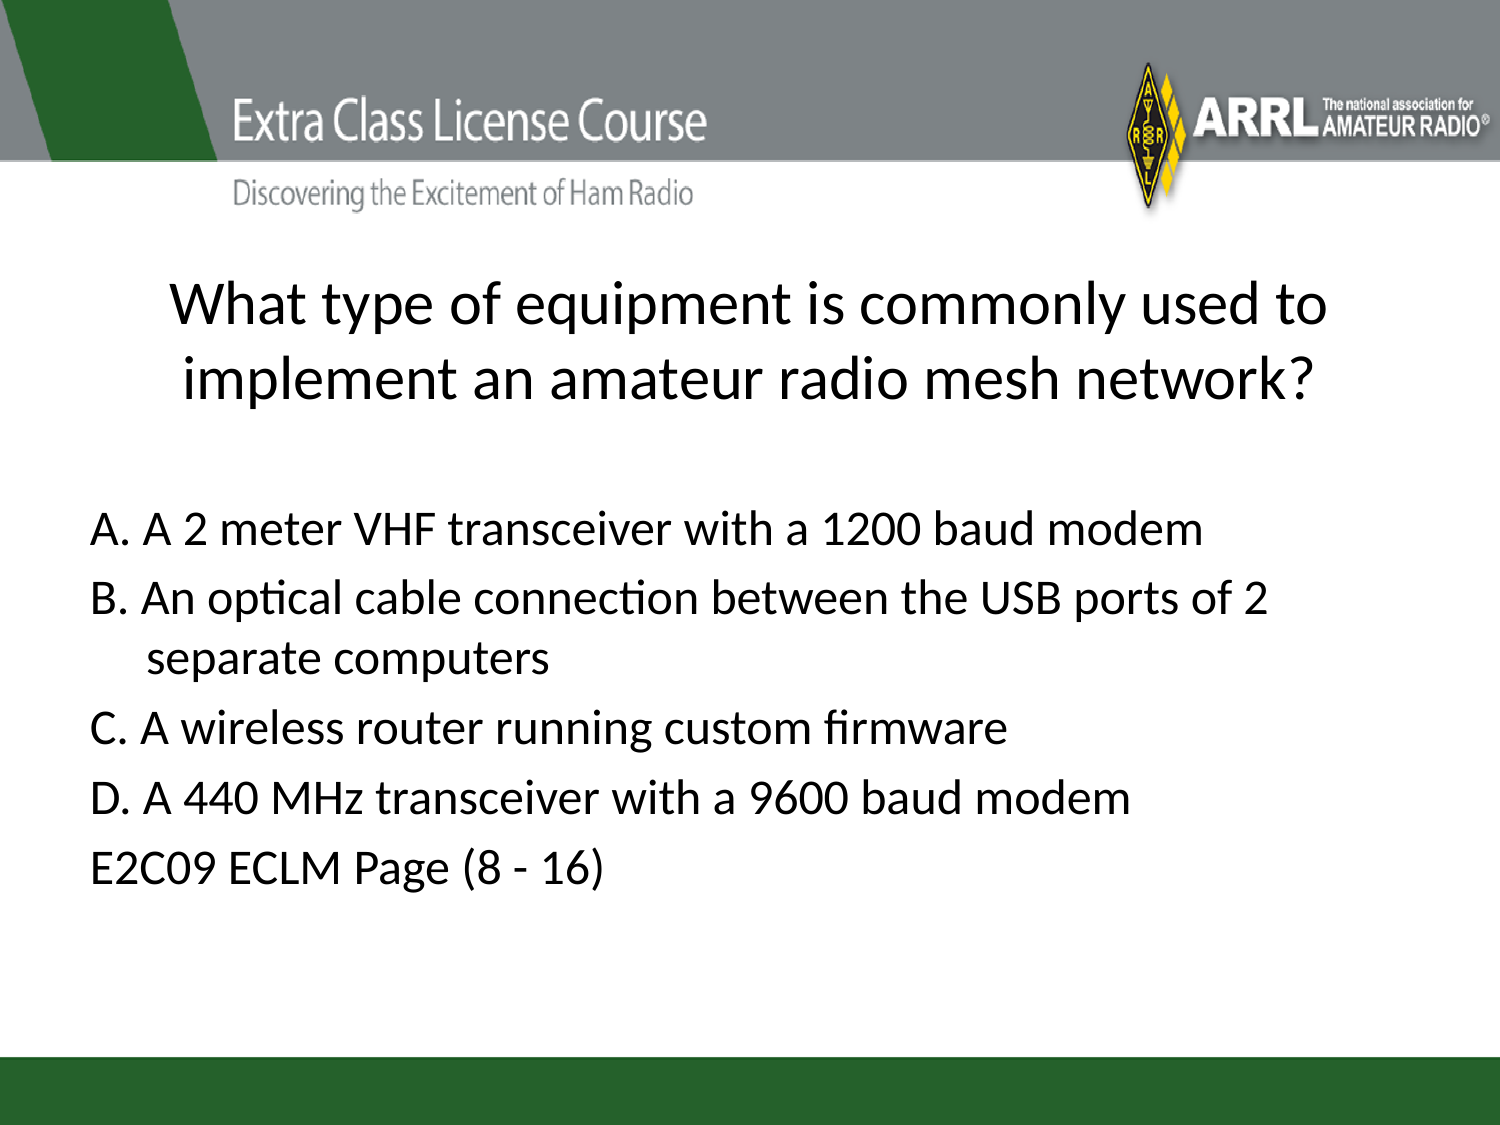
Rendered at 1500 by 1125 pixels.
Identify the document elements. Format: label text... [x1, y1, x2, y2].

list A. A 2 meter VHF transceiver with a 1200 baud modem B. An optical cable connection between the USB ports of 2 separate computers C. A wireless router running custom firmware D. A 440 MHz transceiver with a 9600 baud modem E2C09 ECLM Page (8 - 16) [75, 487, 1425, 1005]
title What type of equipment is commonly used to implement an amateur radio mesh network? [75, 254, 1425, 435]
picture [0, 0, 1500, 1125]
